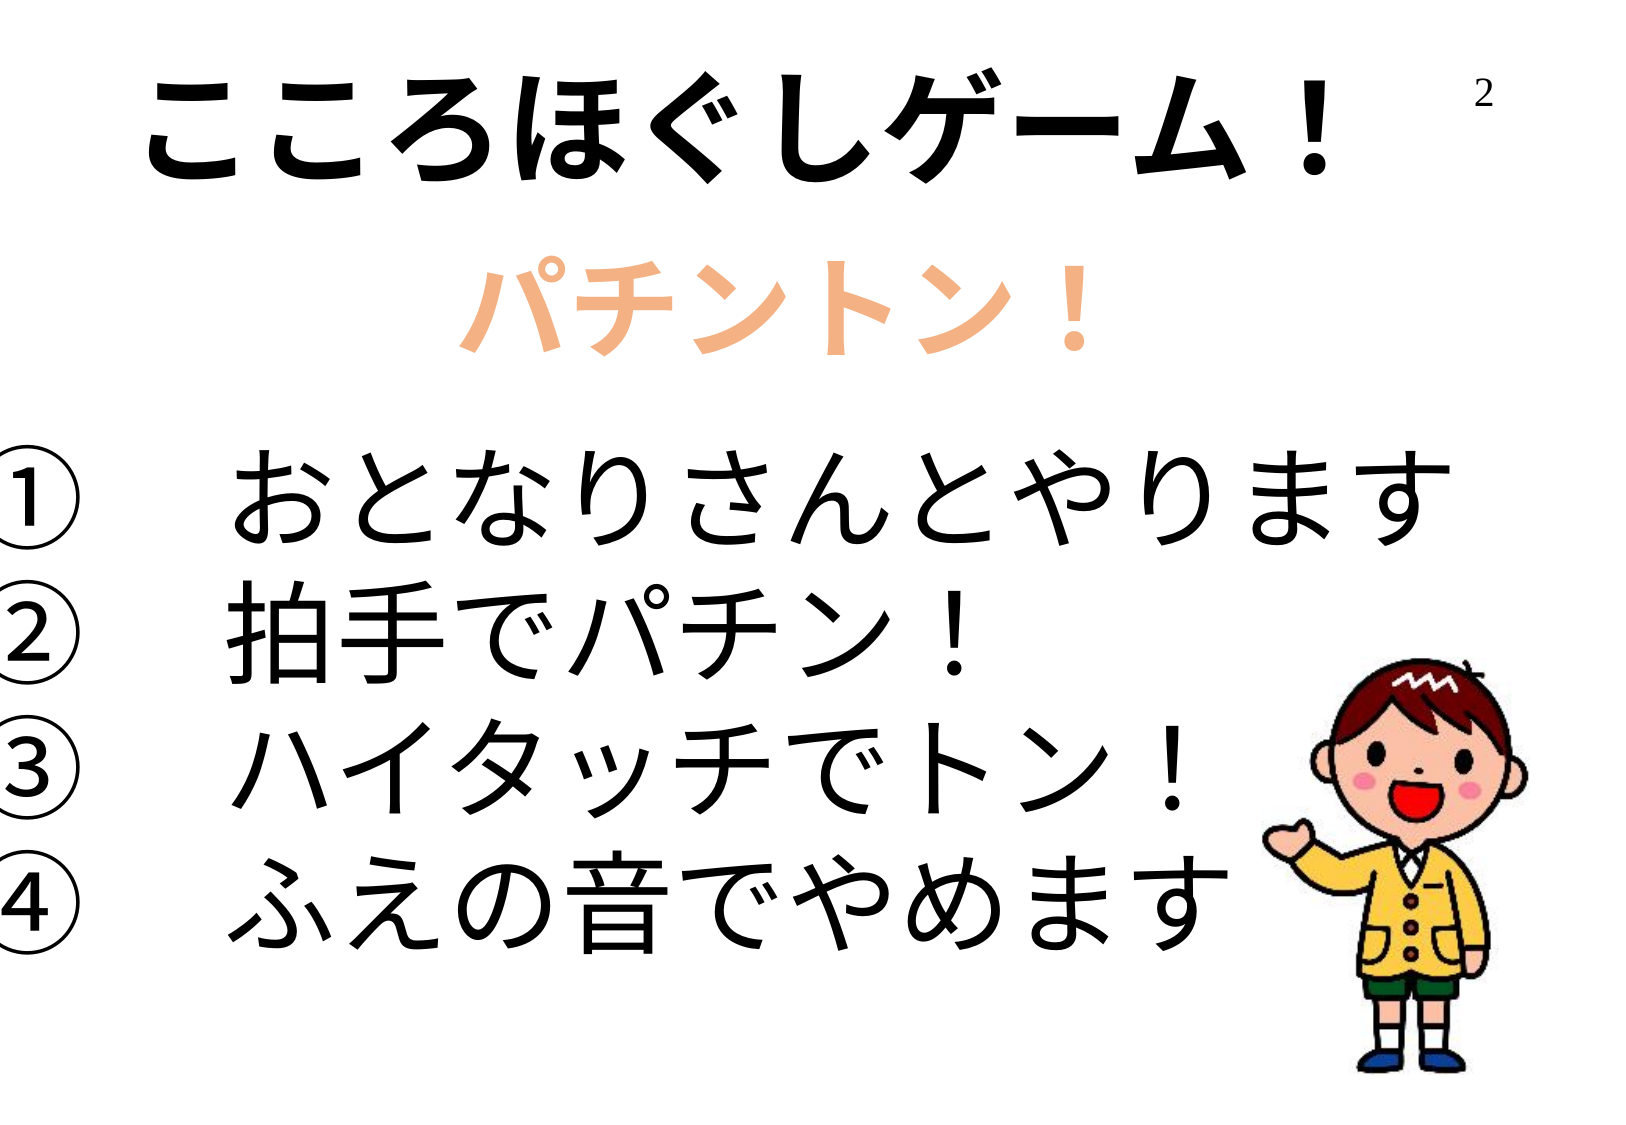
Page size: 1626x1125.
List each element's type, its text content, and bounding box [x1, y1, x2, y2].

slide_number 2 [1144, 59, 1510, 120]
picture [1261, 657, 1530, 1075]
text_box パチントン！ [440, 231, 1146, 381]
title こころほぐしゲーム！ [115, 57, 1410, 212]
text_box ① おとなりさんとやります ② 拍手でパチン！ ③ ハイタッチでトン！ ④ ふえの音でやめます [0, 420, 1473, 976]
